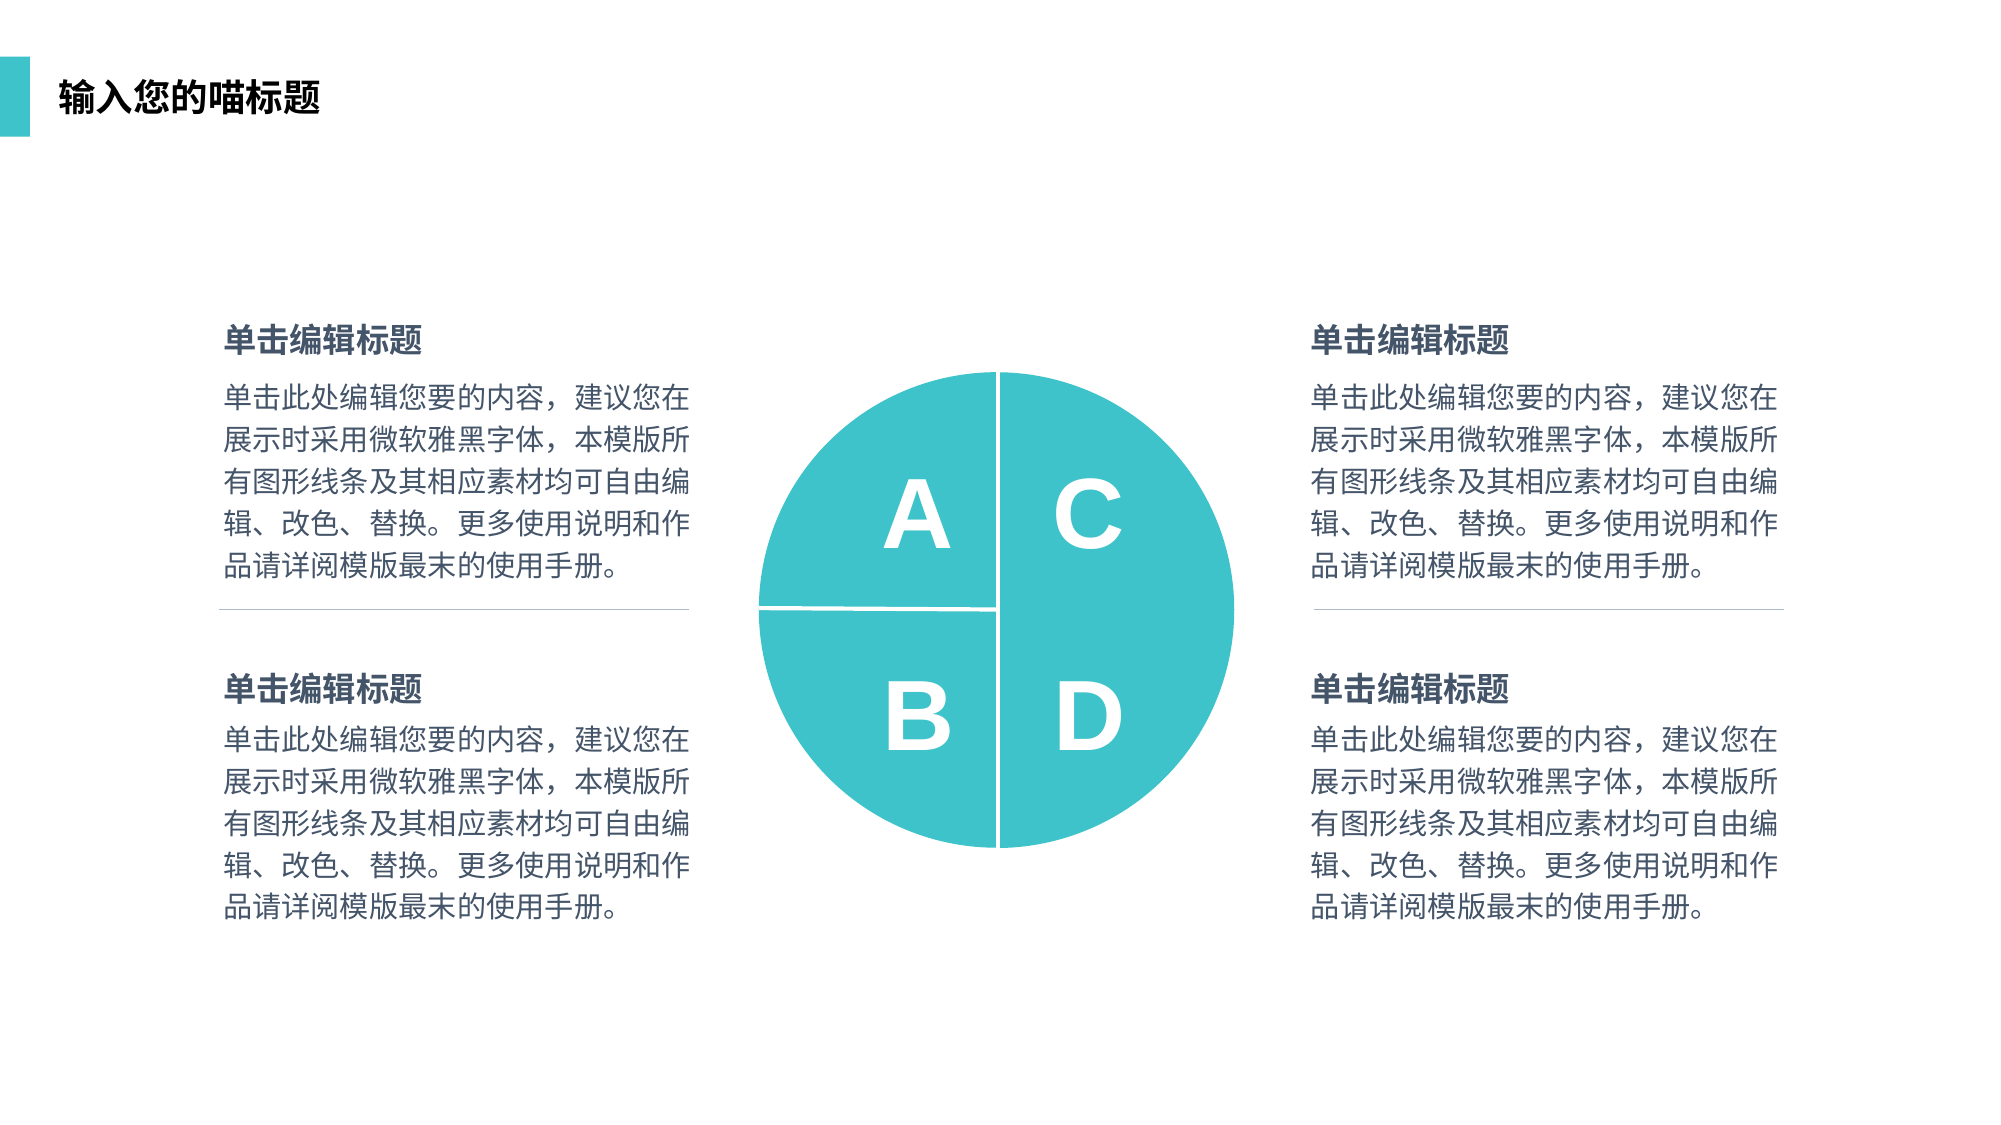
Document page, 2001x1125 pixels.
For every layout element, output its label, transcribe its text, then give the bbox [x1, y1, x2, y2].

text_box [0, 56, 31, 138]
text_box 单击编辑标题 [223, 319, 544, 360]
text_box 输入您的喵标题 [43, 66, 389, 127]
text_box 单击编辑标题 [223, 668, 544, 709]
text_box 单击此处编辑您要的内容，建议您在展示时采用微软雅黑字体，本模版所有图形线条及其相应素材均可自由编辑、改色、替换。更多使用说明和作品请详阅模版最末的使用手册。 [223, 372, 717, 582]
text_box D [1038, 643, 1144, 779]
text_box B [867, 643, 972, 779]
text_box [731, 349, 1262, 879]
text_box [1000, 610, 1235, 614]
text_box [1000, 372, 1235, 607]
text_box [1000, 615, 1235, 848]
text_box 单击编辑标题 [1310, 319, 1632, 360]
text_box 单击编辑标题 [1310, 668, 1632, 709]
text_box [758, 372, 996, 607]
text_box 单击此处编辑您要的内容，建议您在展示时采用微软雅黑字体，本模版所有图形线条及其相应素材均可自由编辑、改色、替换。更多使用说明和作品请详阅模版最末的使用手册。 [1310, 714, 1805, 924]
text_box C [1037, 441, 1144, 577]
text_box A [866, 441, 983, 577]
text_box 单击此处编辑您要的内容，建议您在展示时采用微软雅黑字体，本模版所有图形线条及其相应素材均可自由编辑、改色、替换。更多使用说明和作品请详阅模版最末的使用手册。 [1310, 372, 1805, 582]
text_box 单击此处编辑您要的内容，建议您在展示时采用微软雅黑字体，本模版所有图形线条及其相应素材均可自由编辑、改色、替换。更多使用说明和作品请详阅模版最末的使用手册。 [223, 714, 717, 924]
text_box [758, 615, 996, 848]
